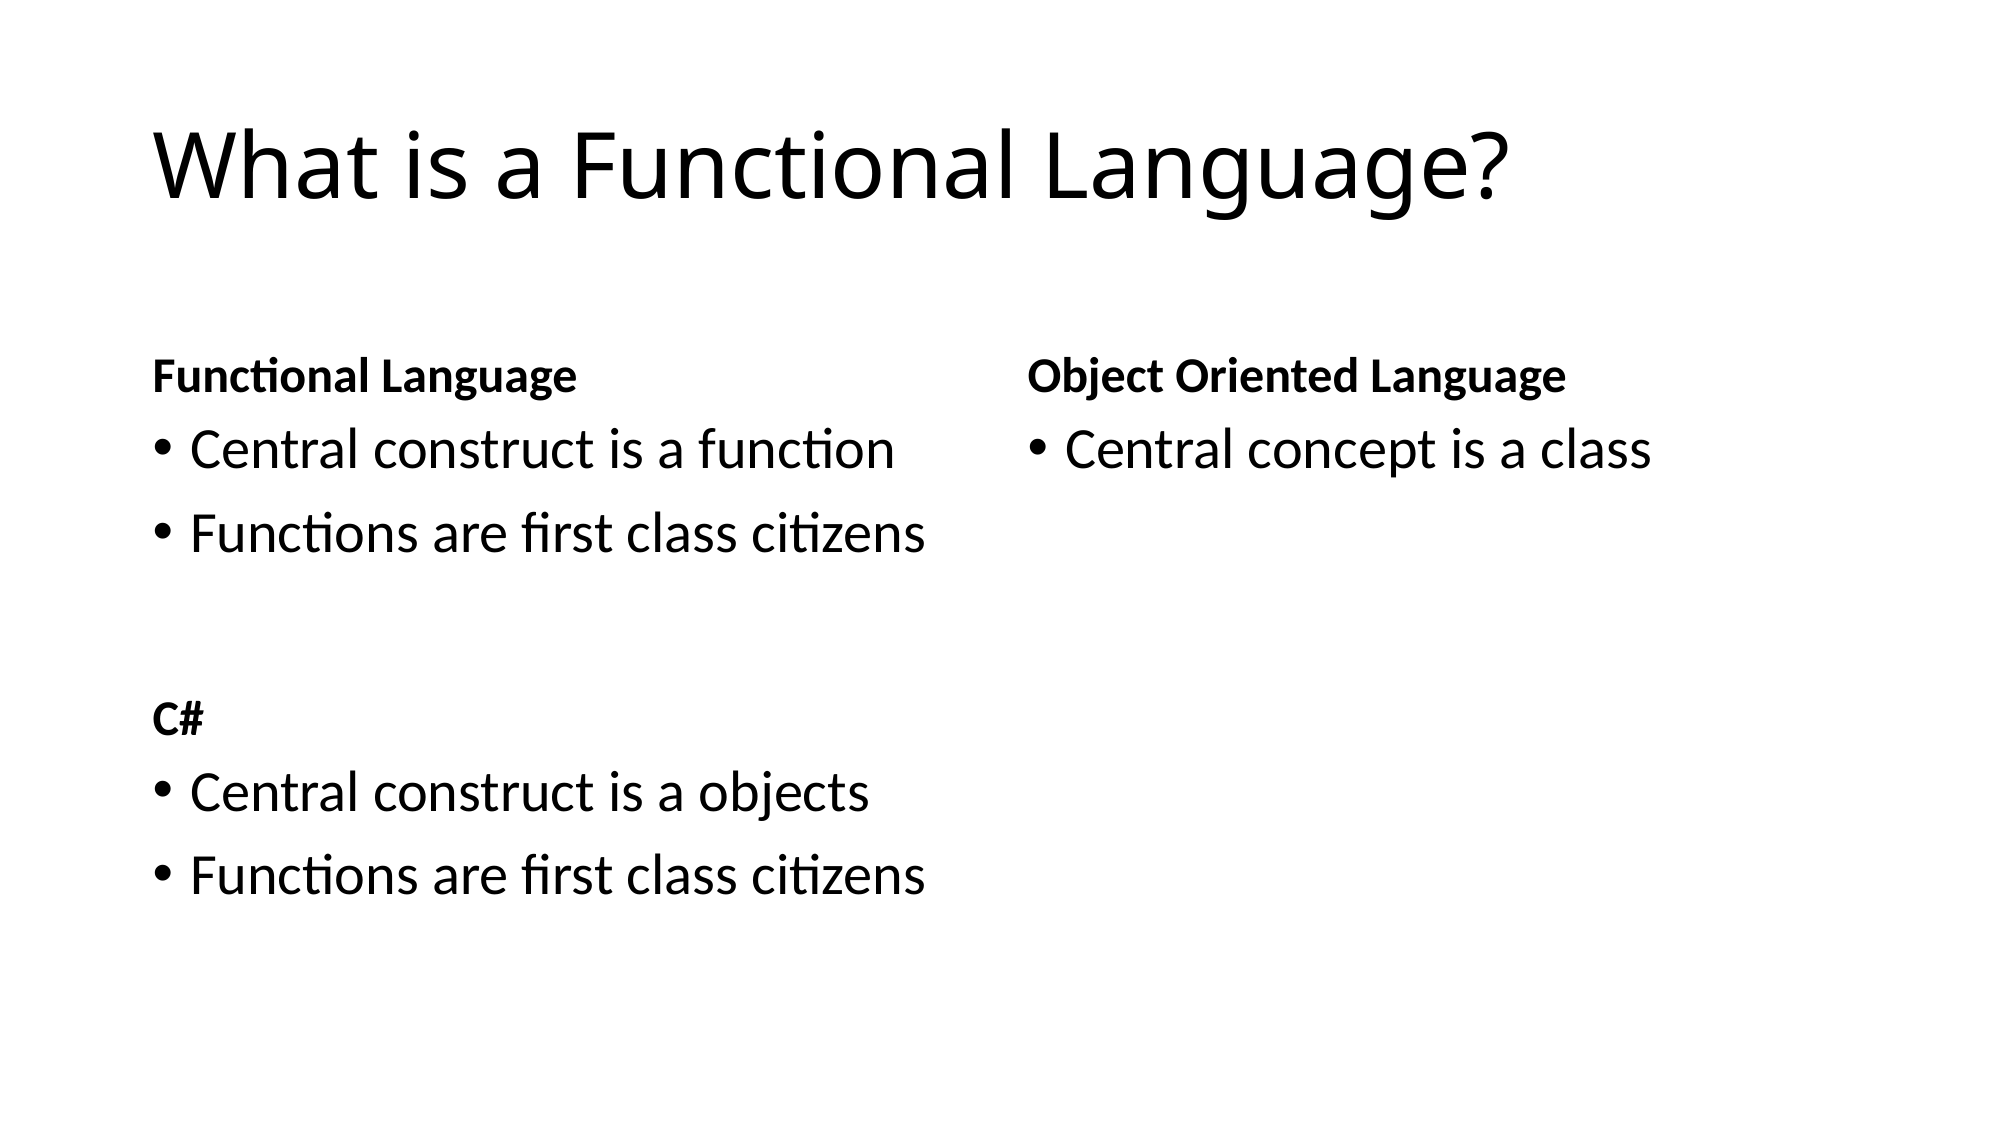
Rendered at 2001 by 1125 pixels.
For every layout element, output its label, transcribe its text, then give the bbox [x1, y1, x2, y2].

text_box C# [137, 618, 984, 753]
title What is a Functional Language? [137, 59, 1863, 278]
list Central concept is a class [1012, 410, 1880, 1016]
list Functional Language [137, 275, 984, 410]
text_box Central construct is a objects Functions are first class citizens [137, 753, 984, 1003]
list Central construct is a function Functions are first class citizens [137, 410, 984, 618]
list Object Oriented Language [1012, 275, 1863, 410]
